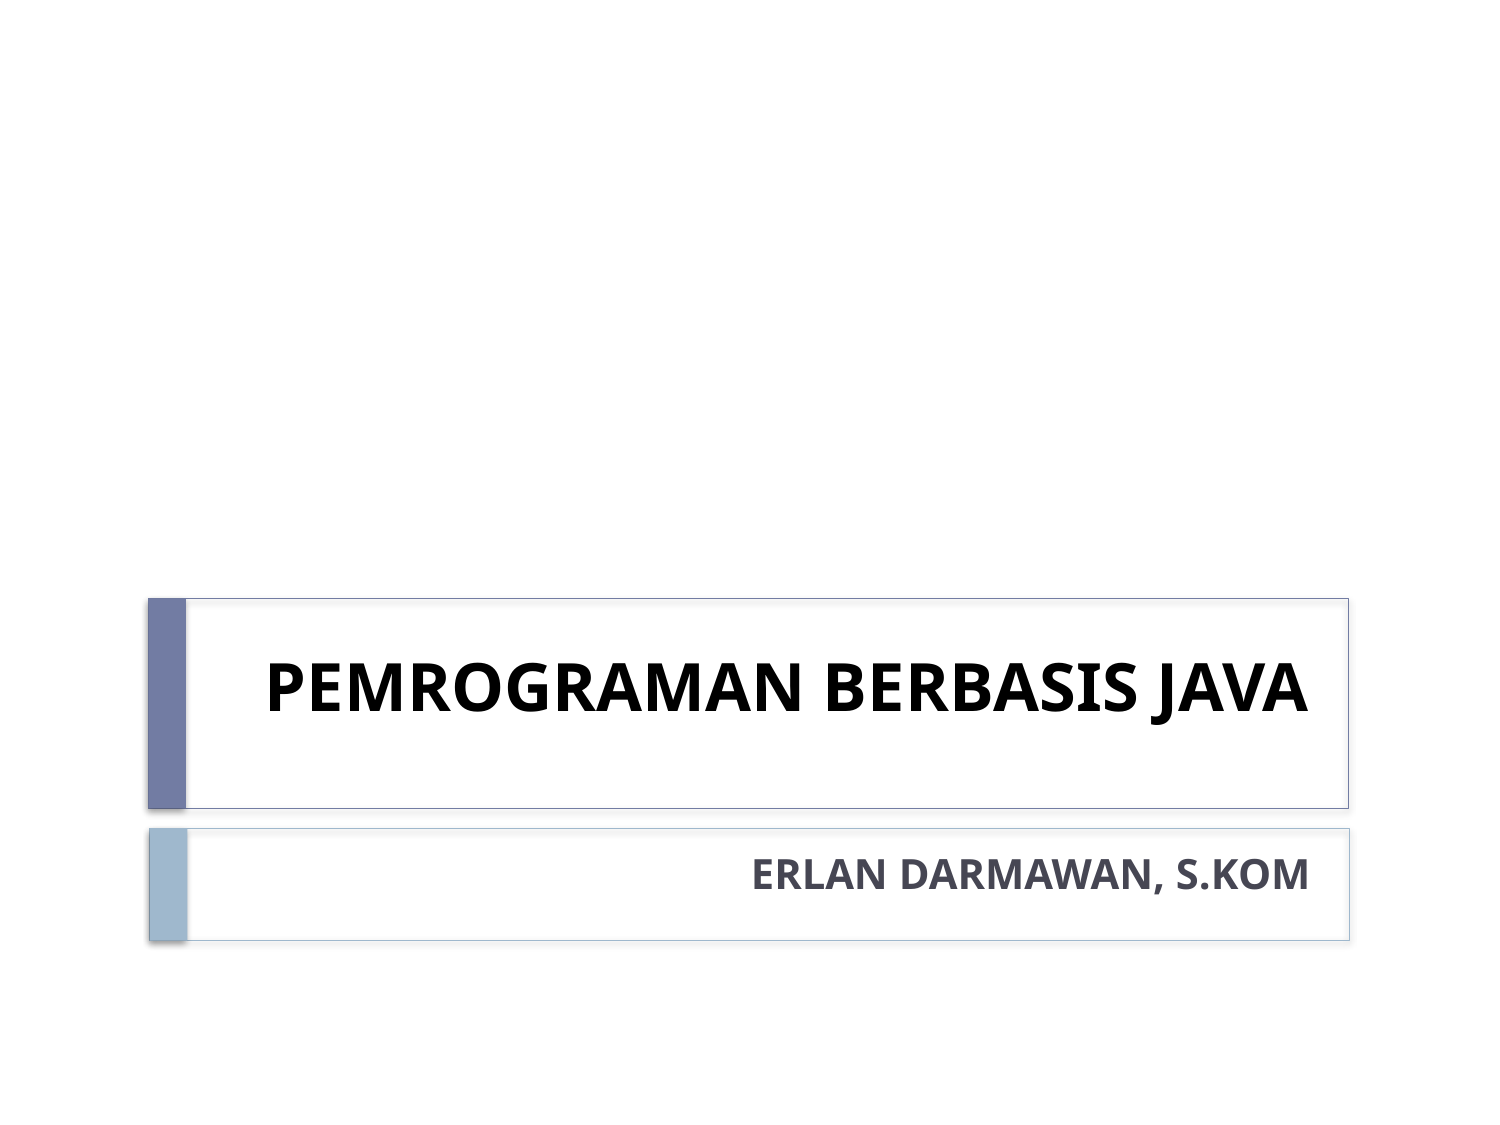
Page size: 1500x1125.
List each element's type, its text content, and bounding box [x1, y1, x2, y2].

title PEMROGRAMAN BERBASIS JAVA [200, 637, 1325, 800]
subtitle ERLAN DARMAWAN, S.KOM [200, 840, 1325, 929]
